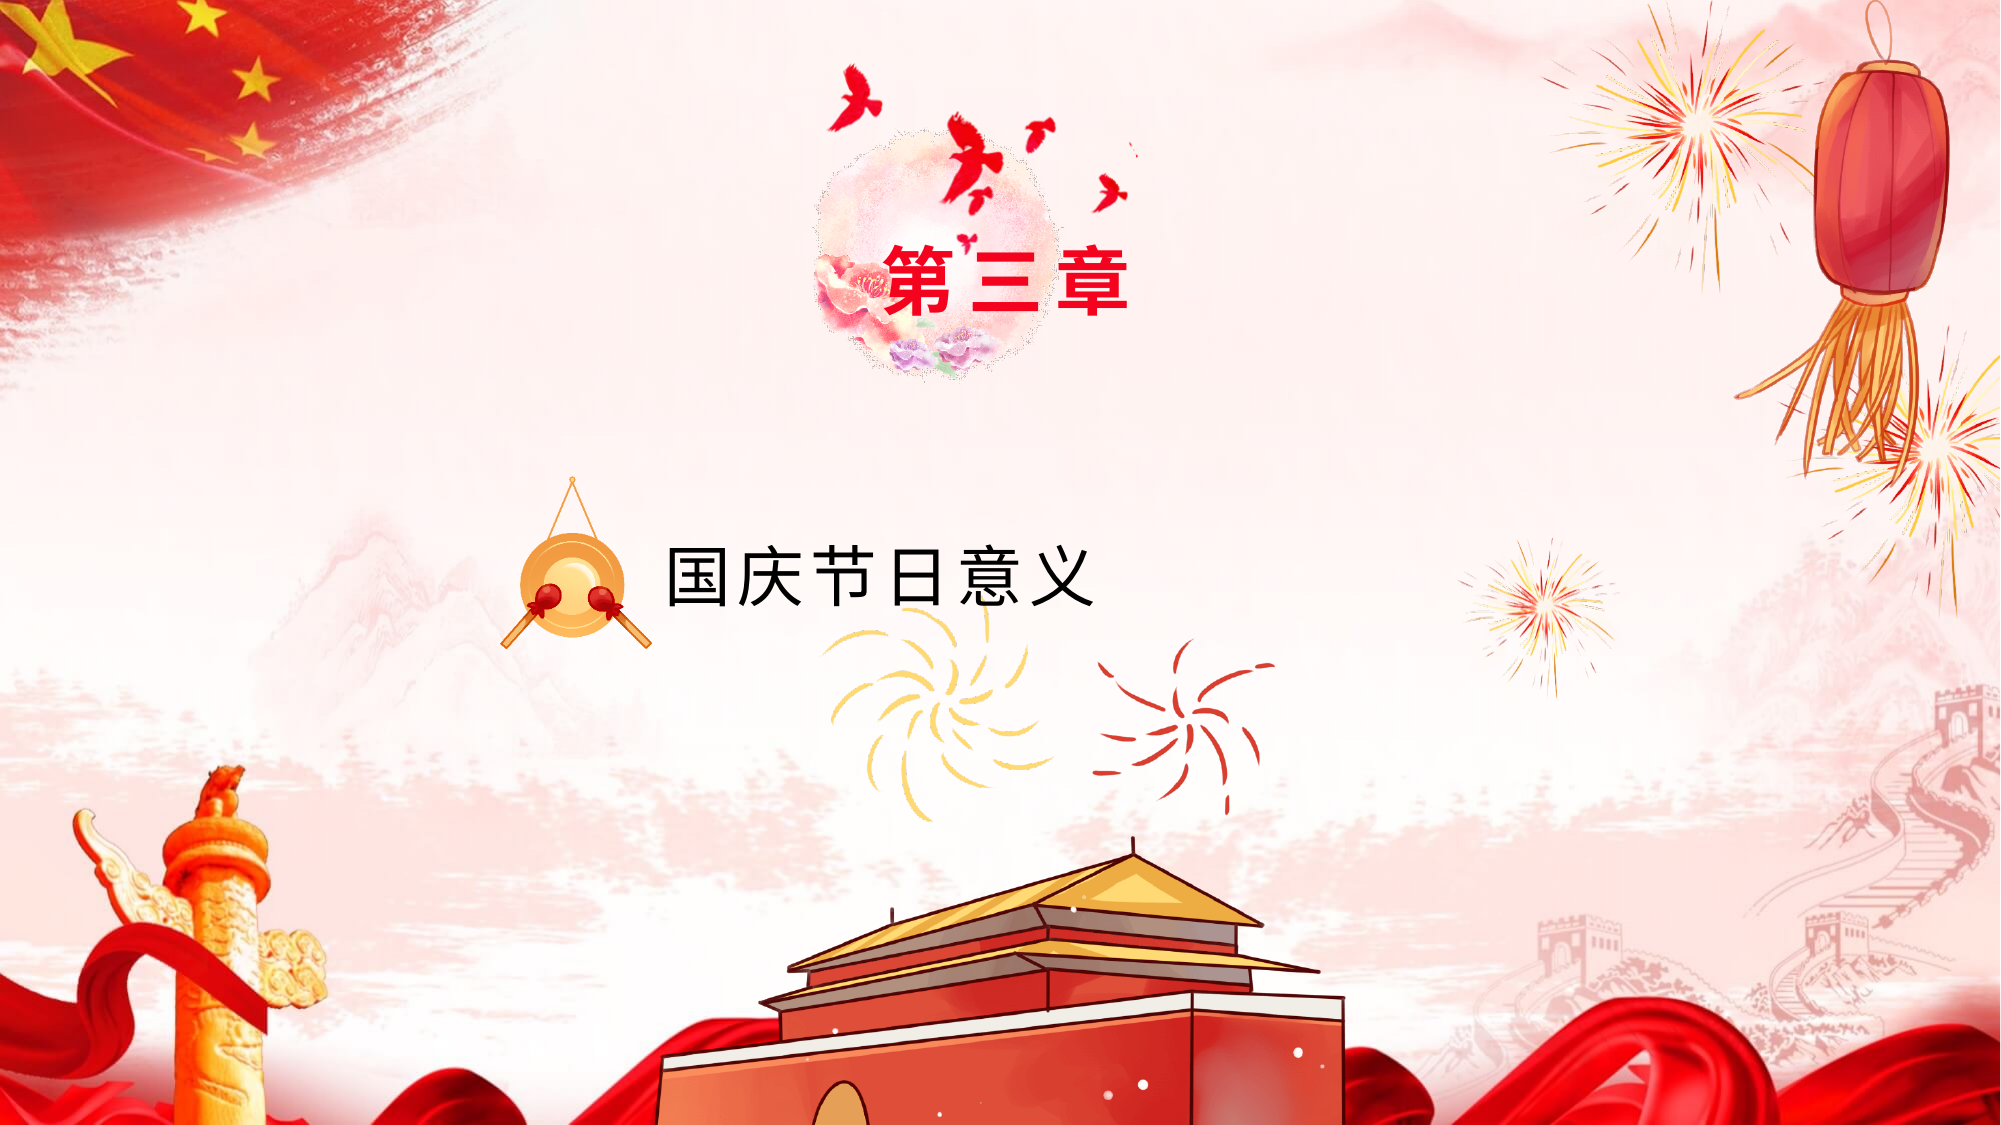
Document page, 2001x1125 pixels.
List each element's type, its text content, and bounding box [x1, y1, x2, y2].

text_box 国庆节日意义 [656, 481, 1438, 669]
picture [0, 0, 2001, 1125]
text_box 第三章 [1069, 227, 1146, 332]
